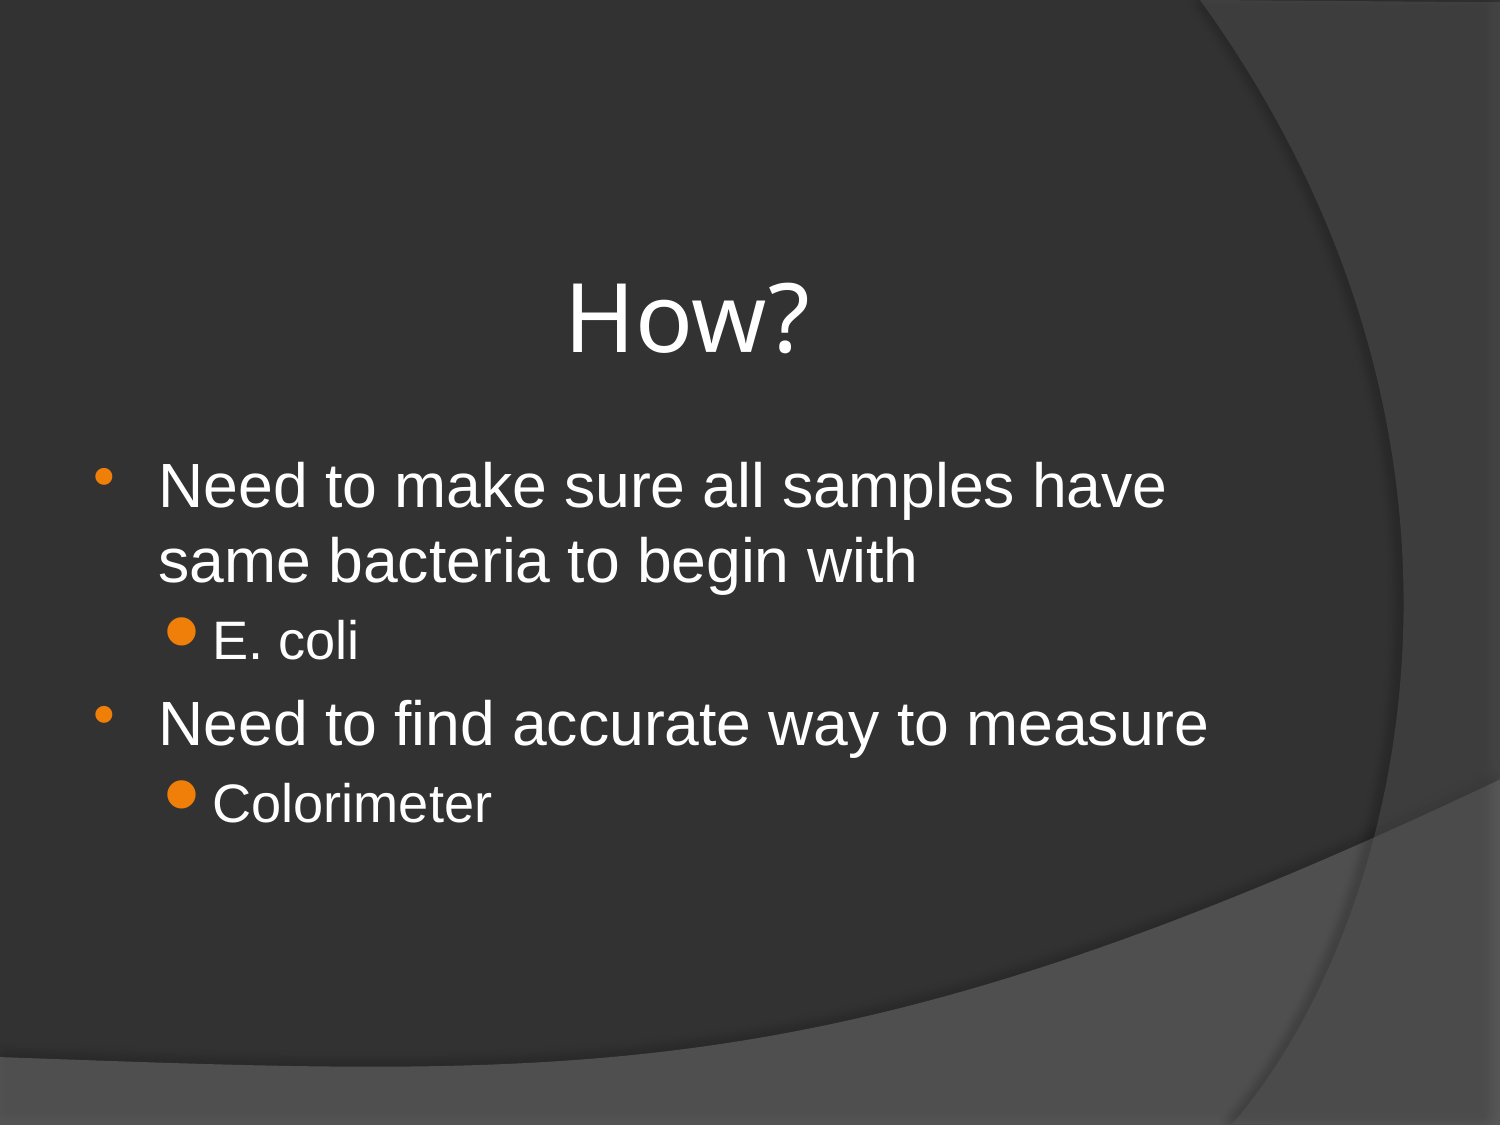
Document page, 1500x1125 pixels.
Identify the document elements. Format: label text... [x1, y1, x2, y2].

title How? [75, 220, 1300, 408]
list Need to make sure all samples have same bacteria to begin with E. coli Need to find accurate way to measure Colorimeter [75, 437, 1300, 875]
